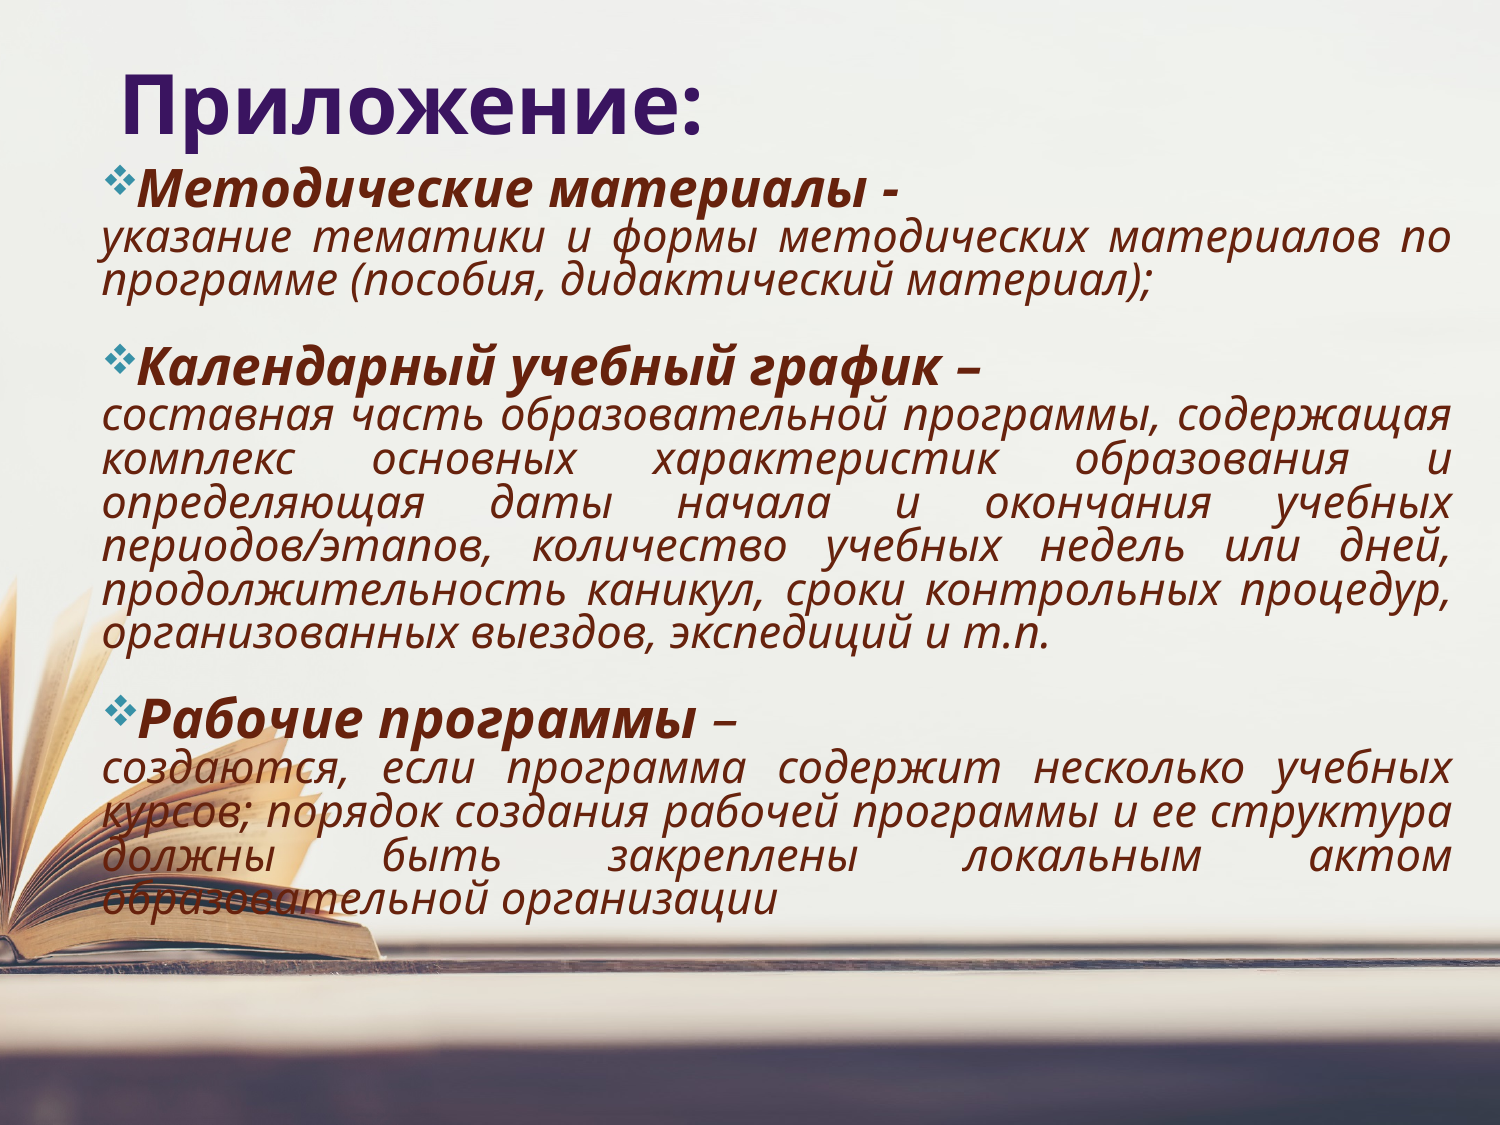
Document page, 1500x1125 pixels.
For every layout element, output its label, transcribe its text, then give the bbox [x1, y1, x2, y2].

list Методические материалы - указание тематики и формы методических материалов по программе (пособия, дидактический материал); Календарный учебный график – составная часть образовательной программы, содержащая комплекс основных характеристик образования и определяющая даты начала и окончания учебных периодов/этапов, количество учебных недель или дней, продолжительность каникул, сроки контрольных процедур, организованных выездов, экспедиций и т.п. Рабочие программы – создаются, если программа содержит несколько учебных курсов; порядок создания рабочей программы и ее структура должны быть закреплены локальным актом образовательной организации [83, 166, 1469, 940]
title Приложение: [103, 21, 1397, 166]
picture [0, 0, 1500, 1125]
